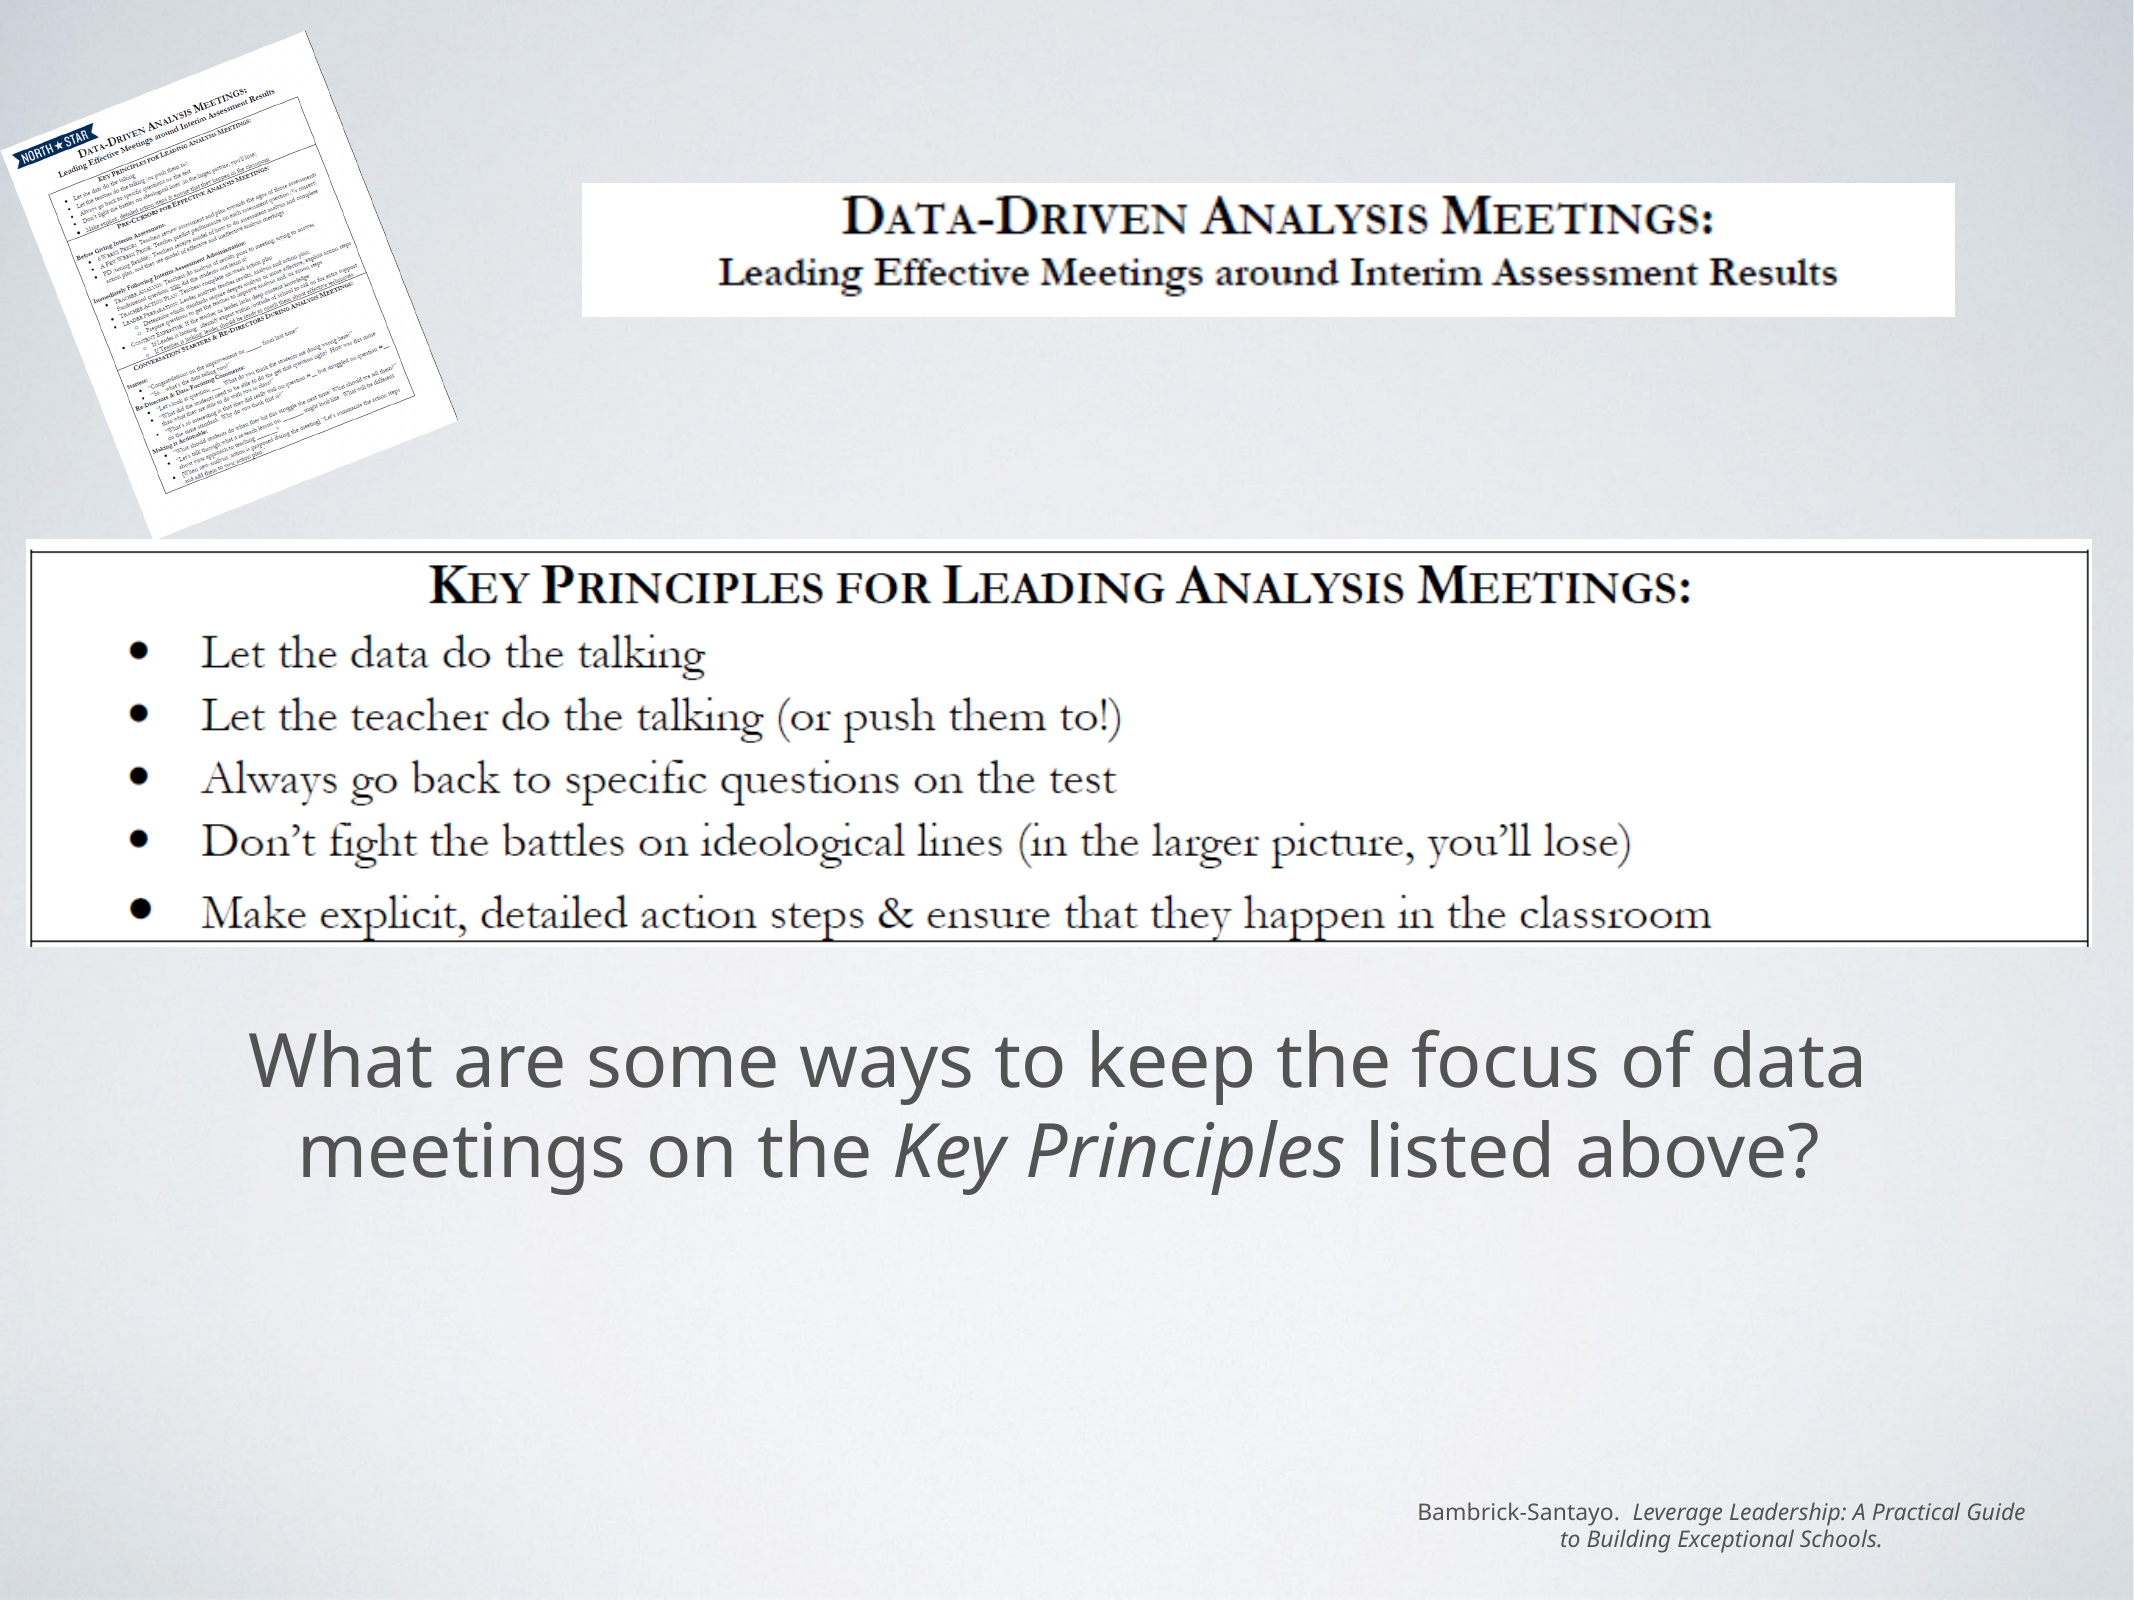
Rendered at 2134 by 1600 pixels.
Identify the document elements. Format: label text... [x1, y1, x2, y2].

picture [0, 0, 2134, 1600]
text_box What are some ways to keep the focus of data meetings on the Key Principles listed above? [89, 1004, 2029, 1201]
text_box Bambrick-Santayo. Leverage Leadership: A Practical Guide to Building Exceptional Schools. [1402, 1489, 2041, 1560]
